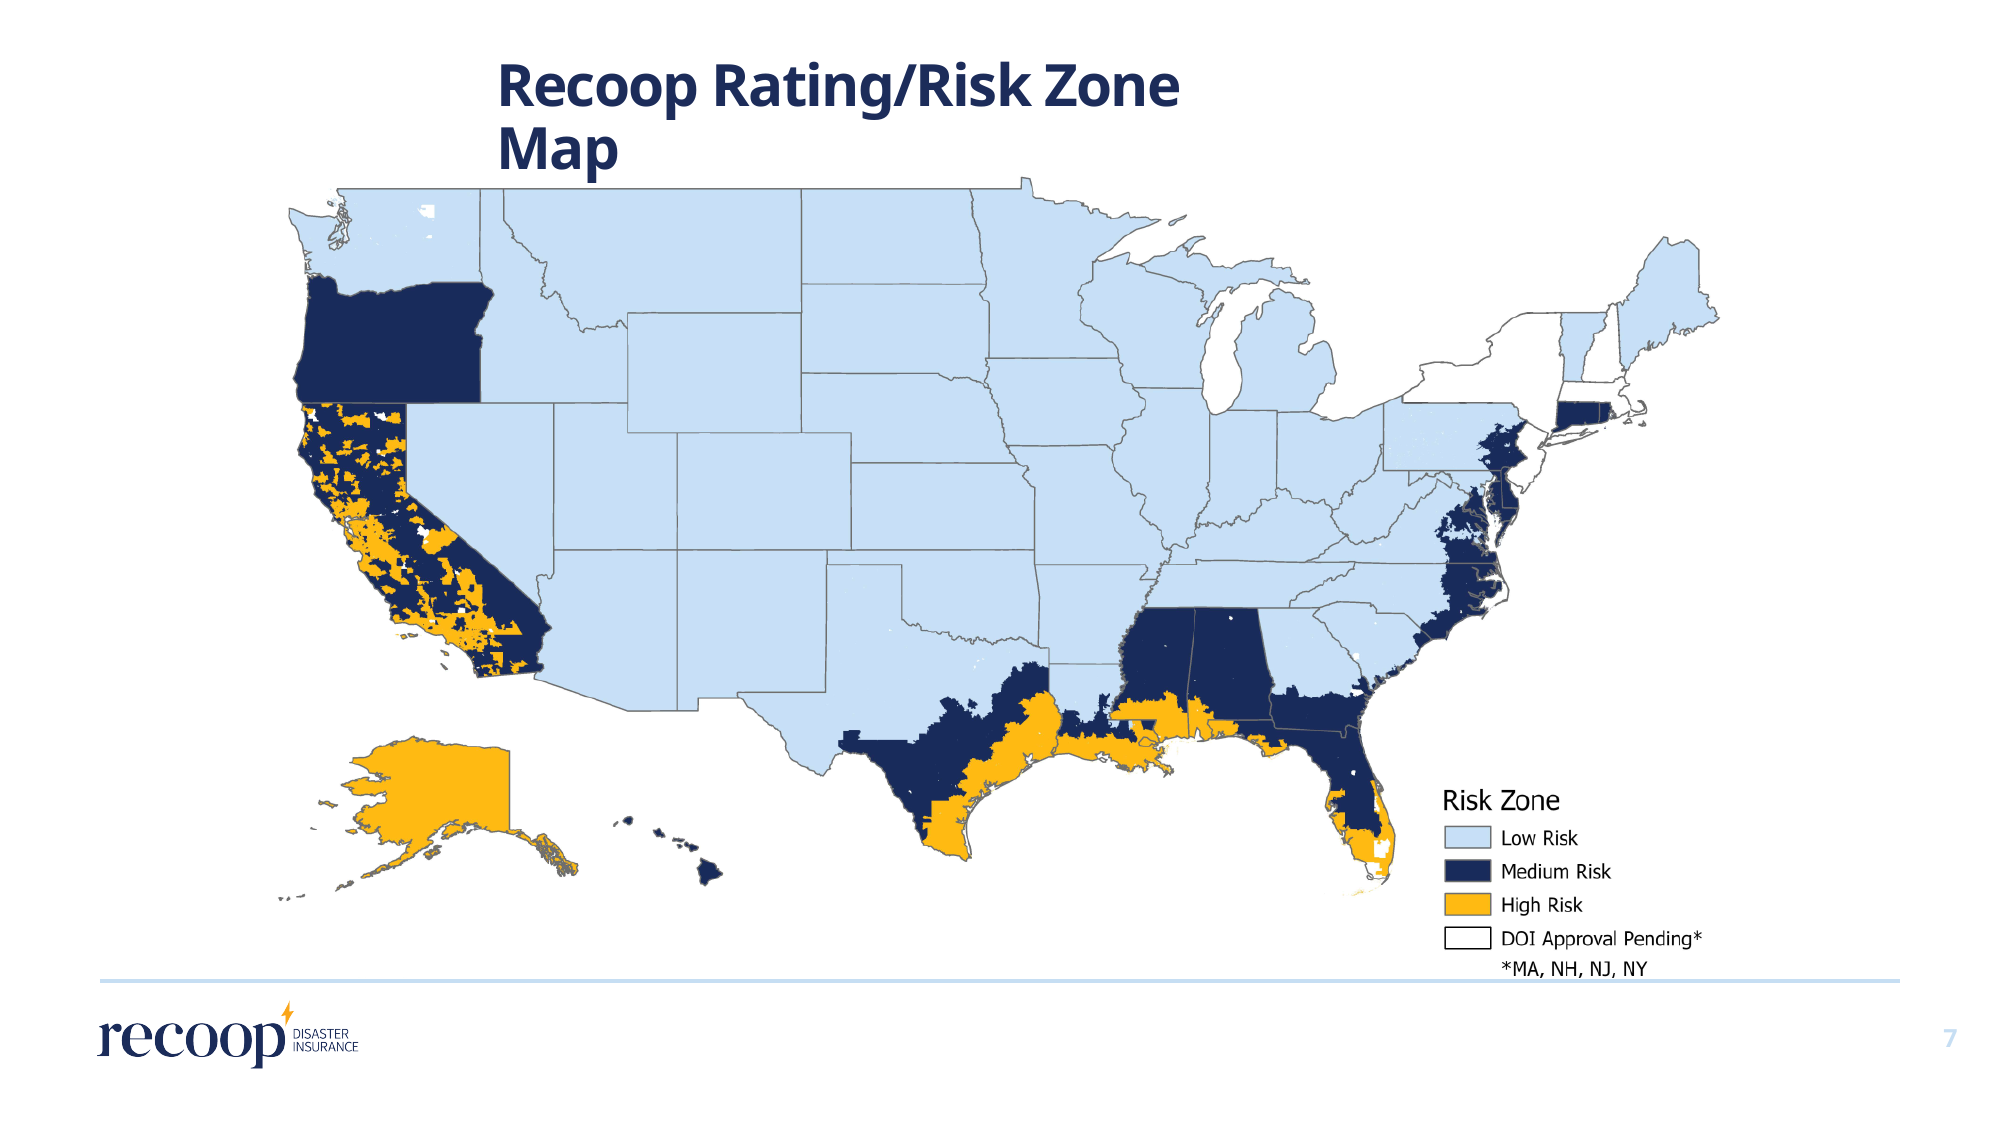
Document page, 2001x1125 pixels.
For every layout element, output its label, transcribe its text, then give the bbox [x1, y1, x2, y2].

picture [271, 152, 1728, 978]
picture [79, 989, 376, 1079]
title Recoop Rating/Risk Zone Map [496, 56, 1235, 122]
